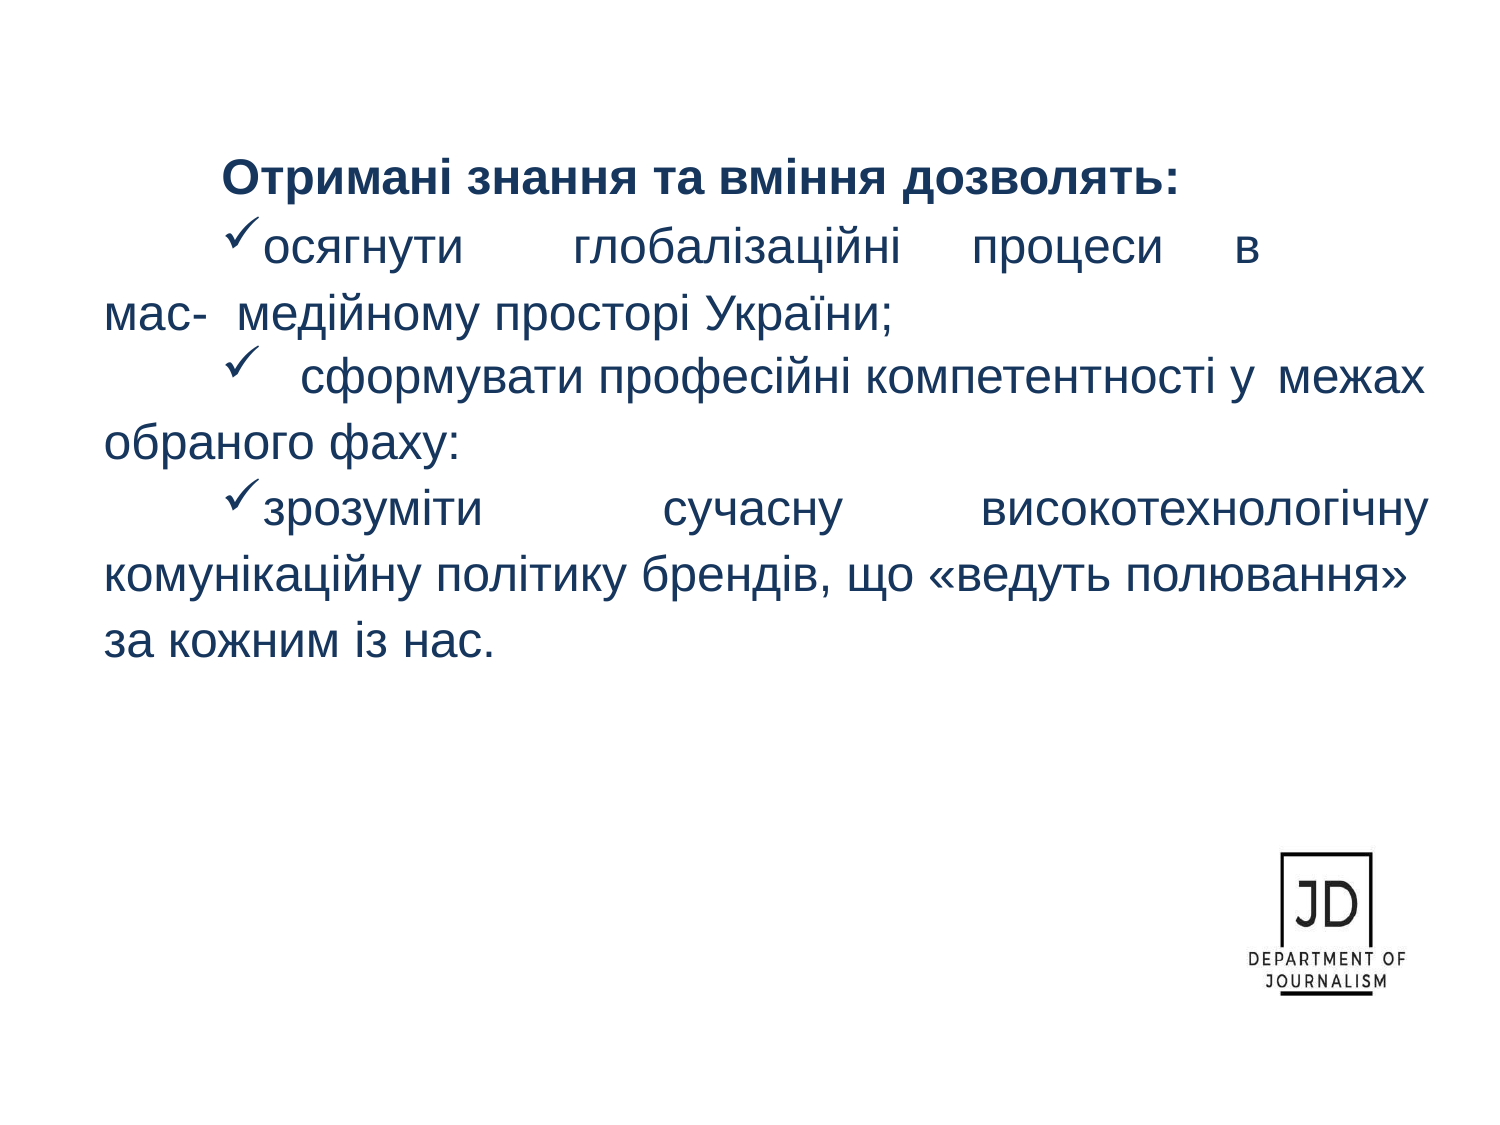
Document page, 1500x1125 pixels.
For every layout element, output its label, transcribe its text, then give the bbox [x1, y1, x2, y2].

text_box Отримані знання та вміння дозволять: осягнути глобалізаційні процеси в мас- медійному просторі України; сформувати професійні компетентності у межах обраного фаху: зрозуміти сучасну високотехнологічну комунікаційну політику брендів, що «ведуть полювання» за кожним із нас. [101, 136, 1436, 668]
text_box [1246, 845, 1408, 996]
